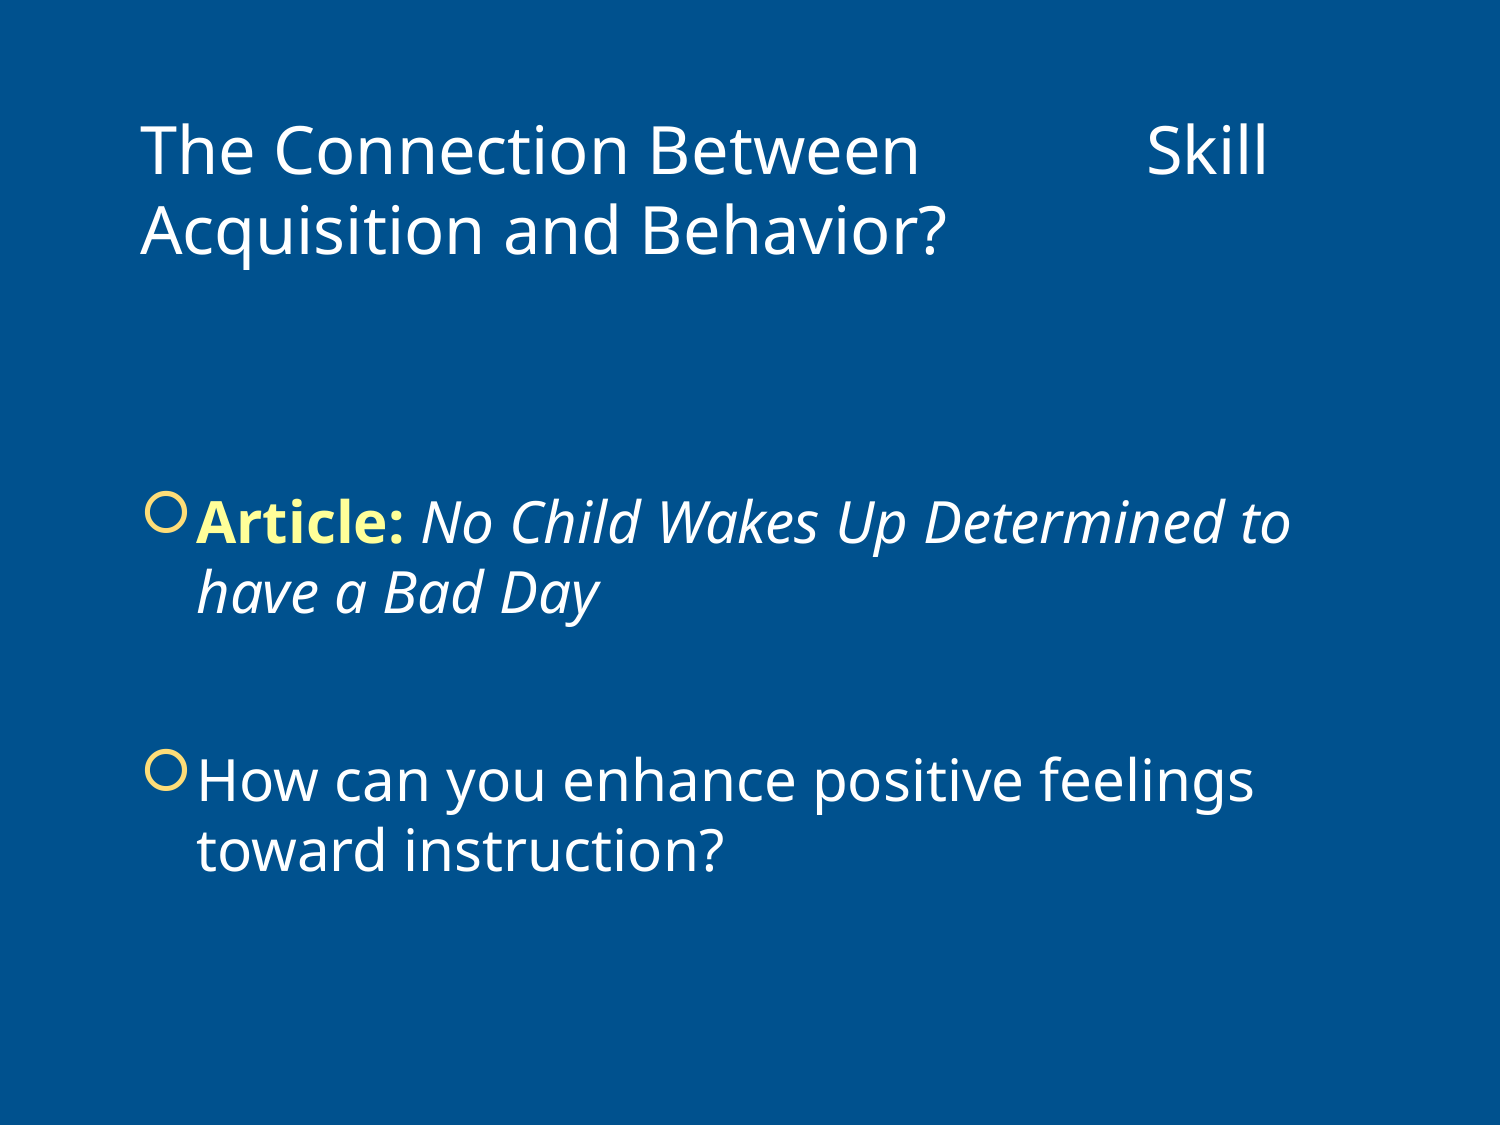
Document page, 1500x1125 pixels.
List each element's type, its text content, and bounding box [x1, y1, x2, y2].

title The Connection Between Skill Acquisition and Behavior? [125, 112, 1413, 265]
list Article: No Child Wakes Up Determined to have a Bad Day How can you enhance positive feelings toward instruction? [125, 337, 1338, 937]
